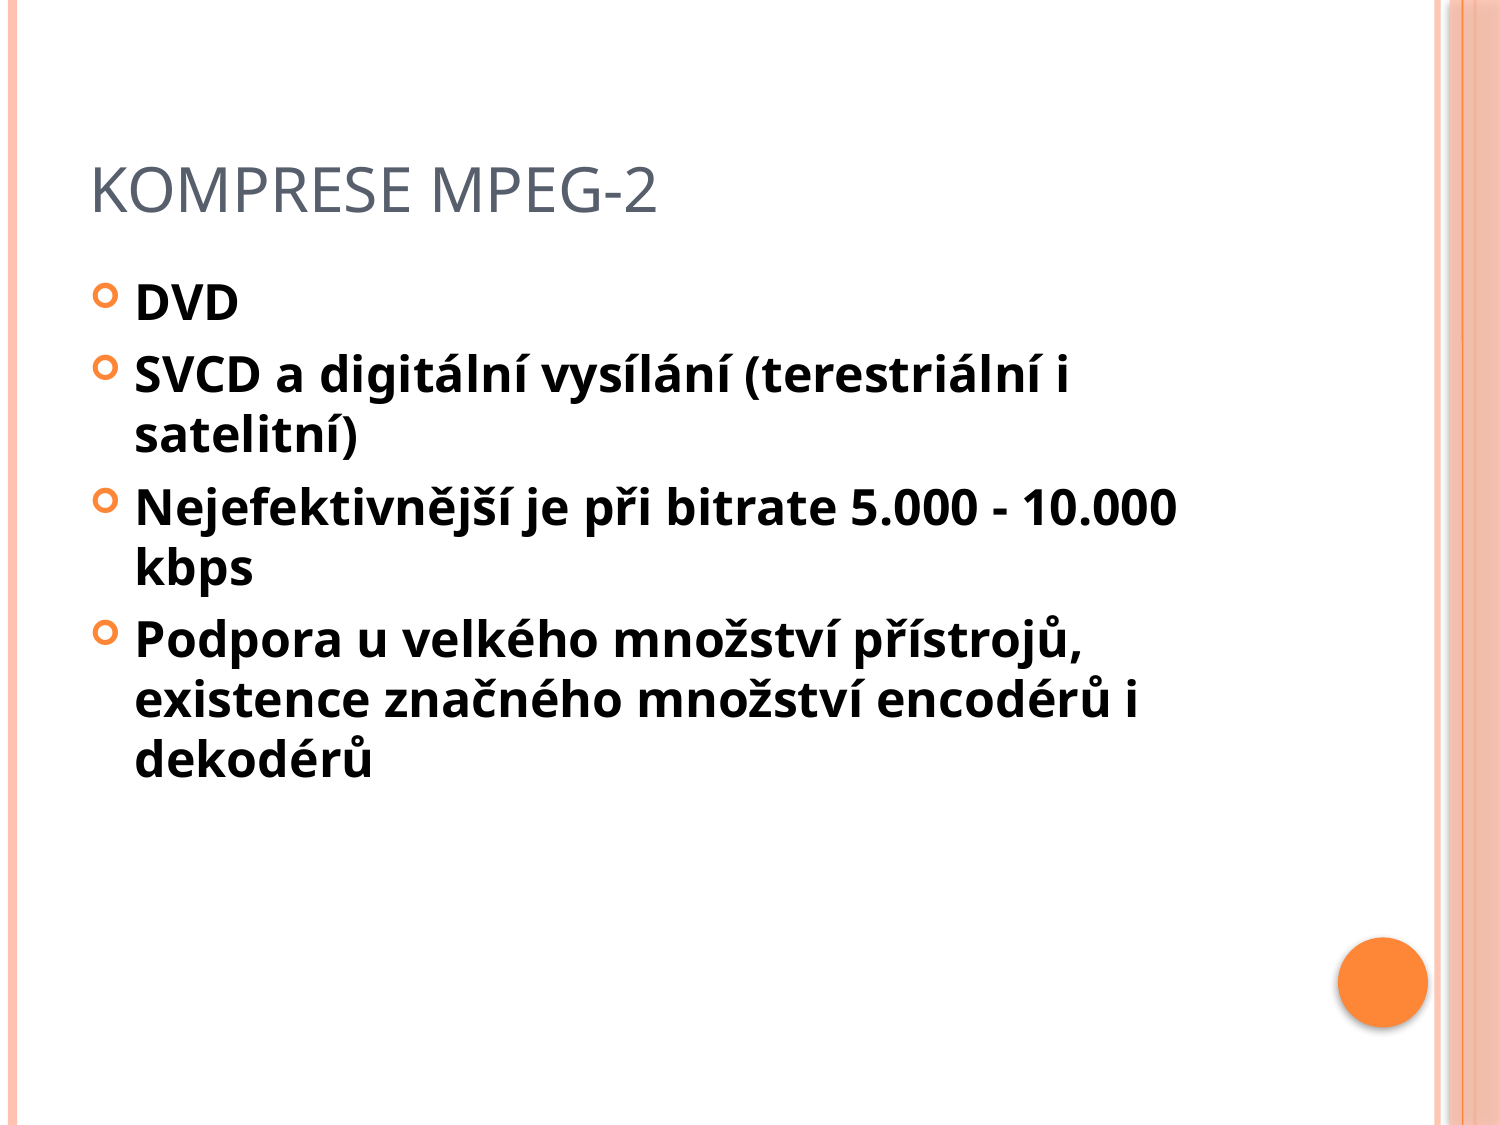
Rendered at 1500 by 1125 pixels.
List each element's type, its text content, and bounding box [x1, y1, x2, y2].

list DVD SVCD a digitální vysílání (terestriální i satelitní) Nejefektivnější je při bitrate 5.000 - 10.000 kbps Podpora u velkého množství přístrojů, existence značného množství encodérů i dekodérů [75, 262, 1300, 1062]
title Komprese MPEG-2 [75, 45, 1300, 233]
